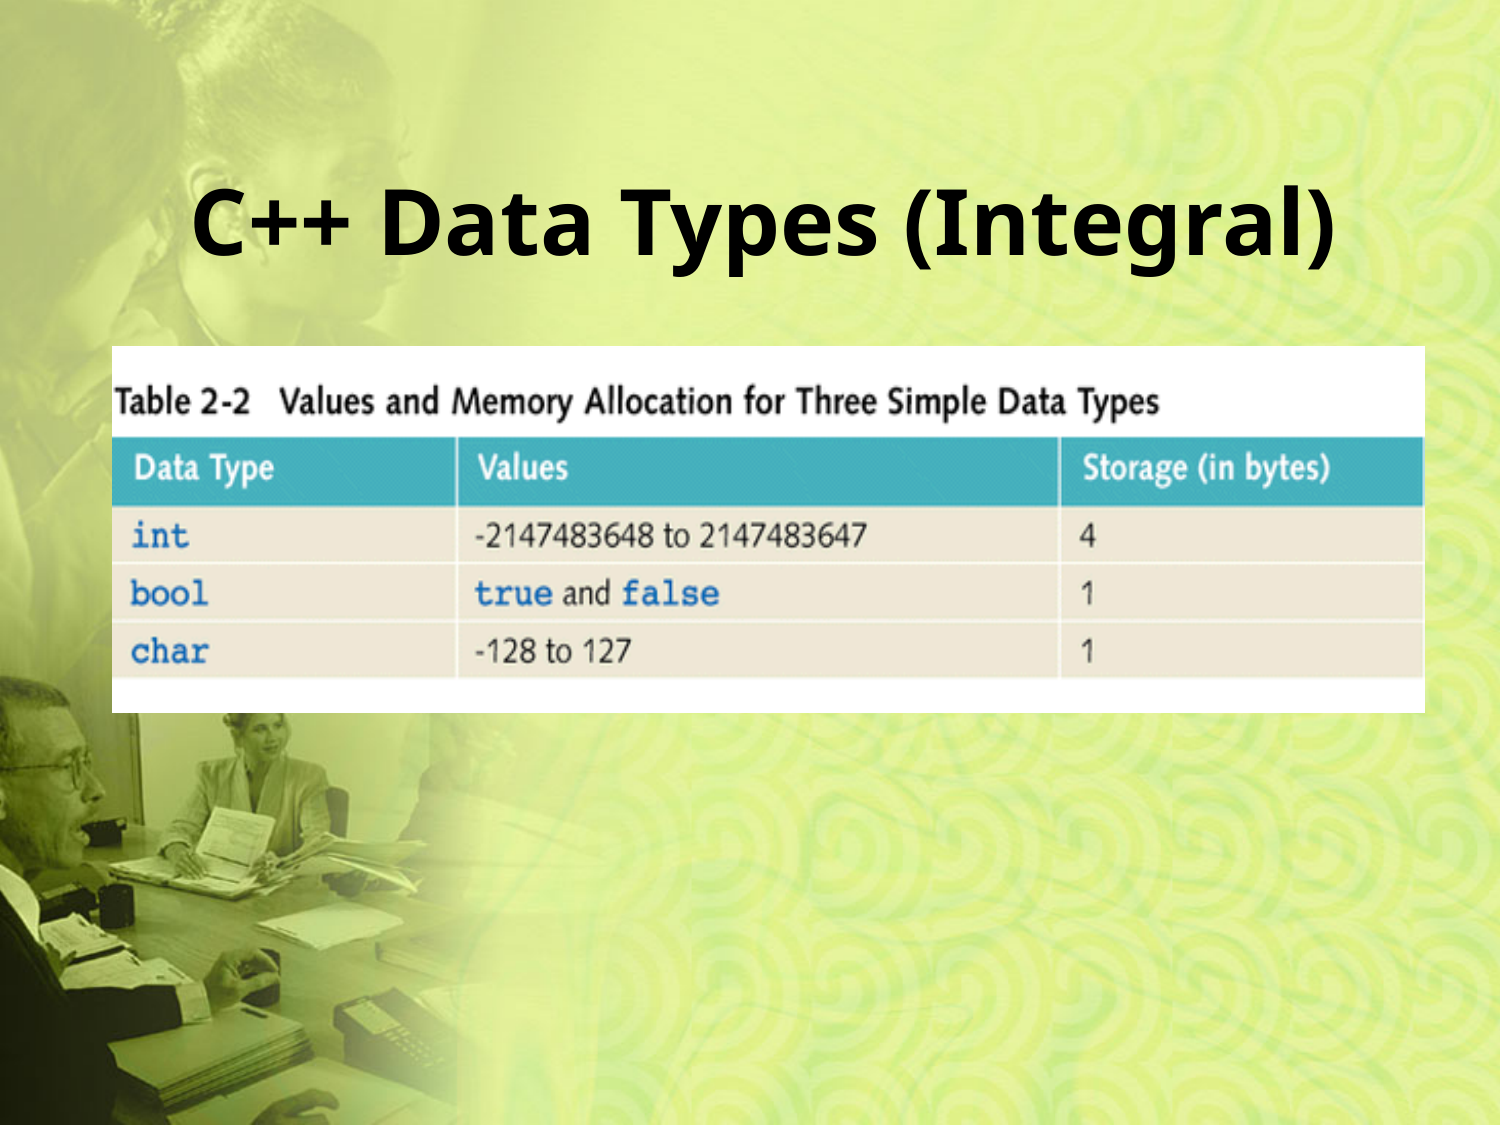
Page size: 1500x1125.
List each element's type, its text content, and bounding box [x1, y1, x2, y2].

picture [0, 0, 1500, 1125]
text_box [112, 346, 1426, 713]
title C++ Data Types (Integral) [174, 149, 1450, 288]
